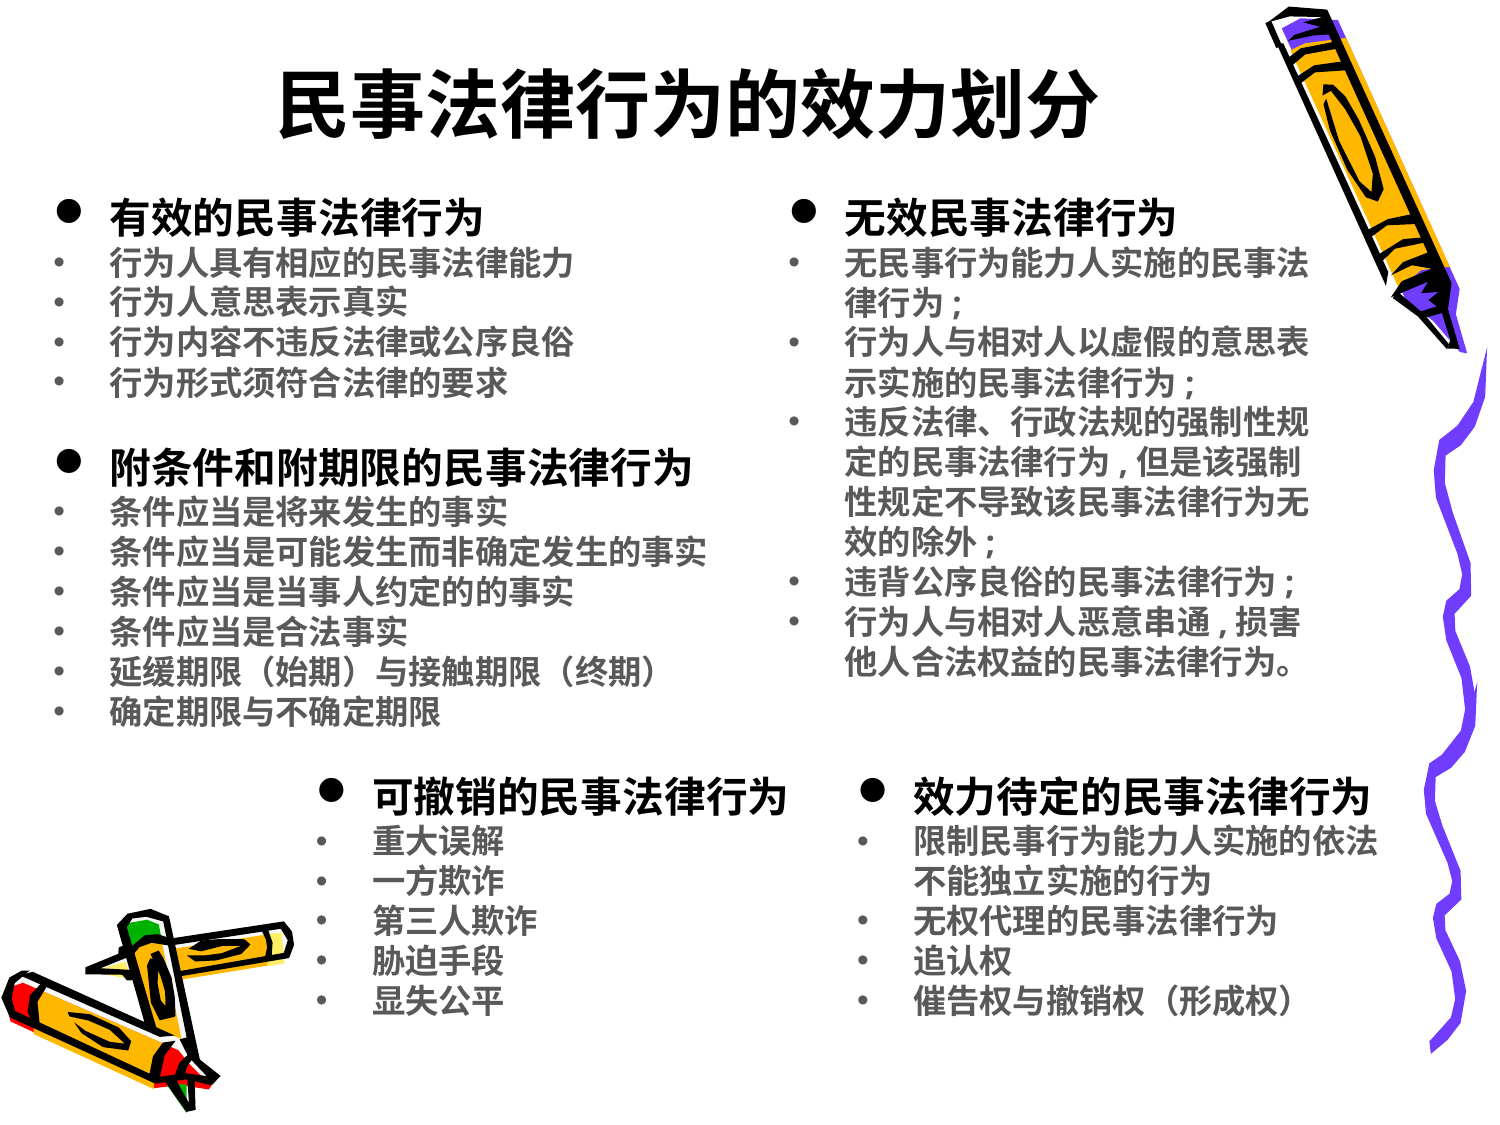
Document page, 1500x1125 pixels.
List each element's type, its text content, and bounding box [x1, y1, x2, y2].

title 民事法律行为的效力划分 [123, 18, 1252, 156]
text_box 效力待定的民事法律行为 限制民事行为能力人实施的依法不能独立实施的行为 无权代理的民事法律行为 追认权 催告权与撤销权（形成权） [842, 763, 1397, 1028]
text_box 有效的民事法律行为 行为人具有相应的民事法律能力 行为人意思表示真实 行为内容不违反法律或公序良俗 行为形式须符合法律的要求 附条件和附期限的民事法律行为 条件应当是将来发生的事实 条件应当是可能发生而非确定发生的事实 条件应当是当事人约定的的事实 条件应当是合法事实 延缓期限（始期）与接触期限（终期） 确定期限与不确定期限 [38, 184, 742, 739]
text_box 无效民事法律行为 无民事行为能力人实施的民事法律行为; 行为人与相对人以虚假的意思表示实施的民事法律行为; 违反法律、行政法规的强制性规定的民事法律行为,但是该强制性规定不导致该民事法律行为无效的除外; 违背公序良俗的民事法律行为; 行为人与相对人恶意串通,损害他人合法权益的民事法律行为。 [773, 184, 1340, 689]
text_box 可撤销的民事法律行为 重大误解 一方欺诈 第三人欺诈 胁迫手段 显失公平 [301, 763, 842, 1028]
